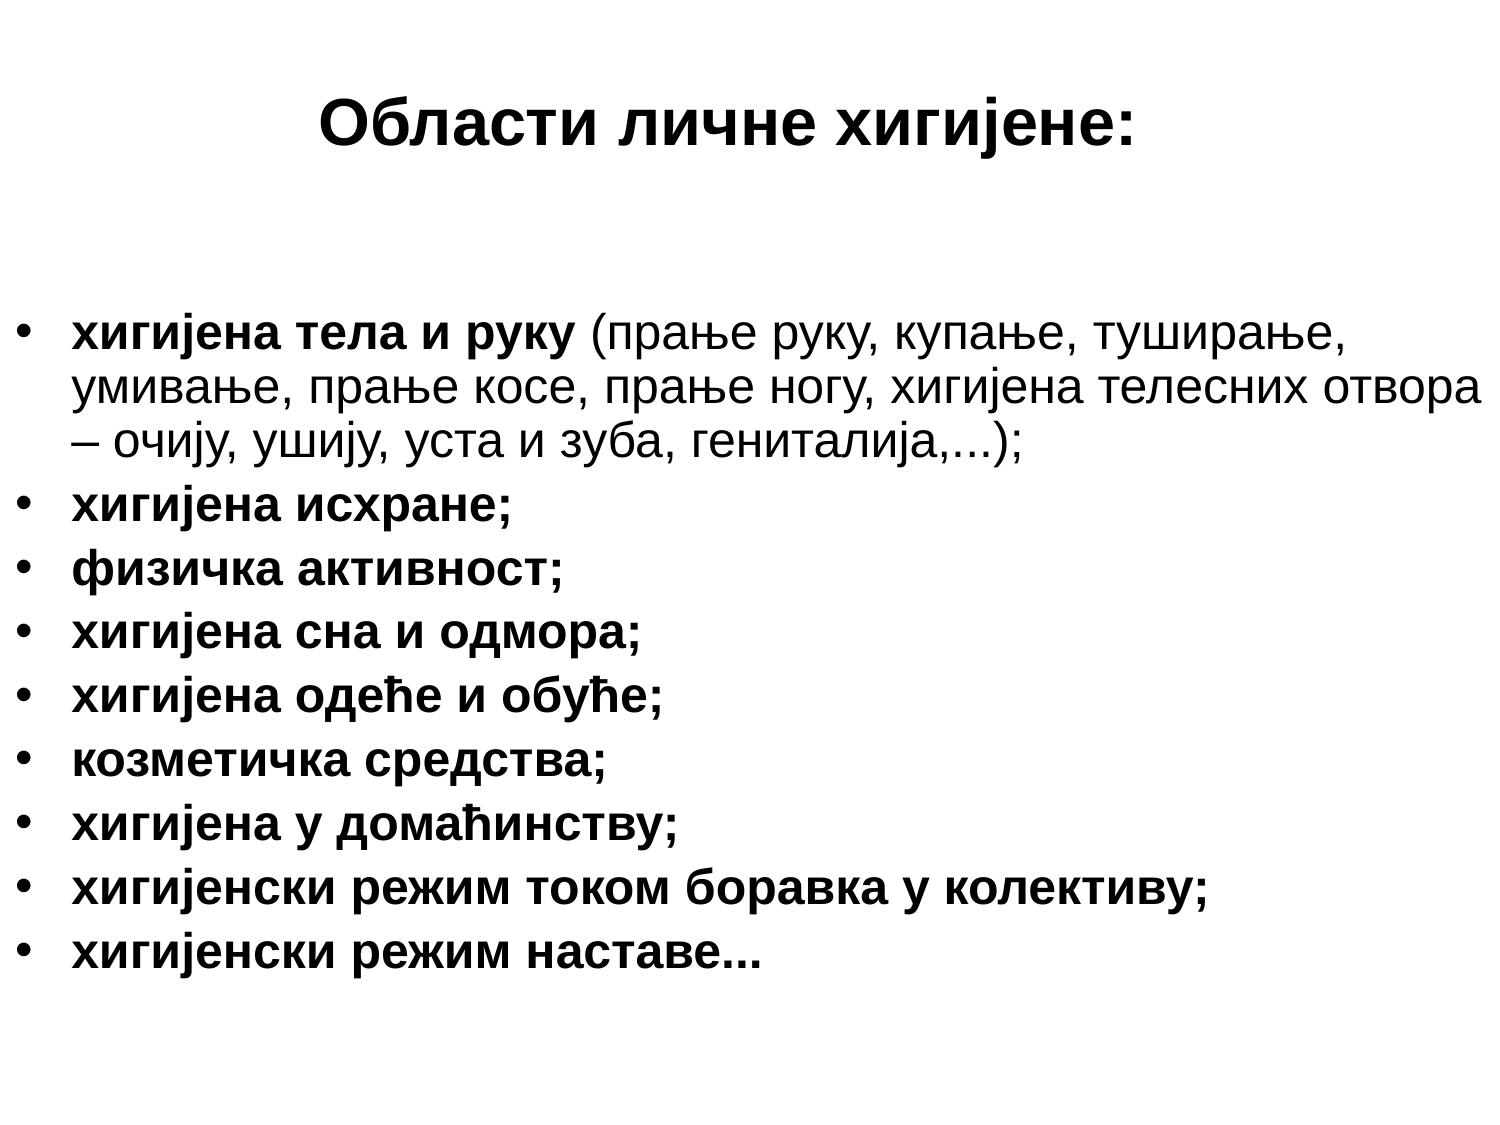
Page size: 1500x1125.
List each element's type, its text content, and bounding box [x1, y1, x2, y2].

list хигијена тела и руку (прање руку, купање, туширање, умивање, прање косе, прање ногу, хигијена телесних отвора – очију, ушију, уста и зуба, гениталија,...); хигијена исхране; физичка активност; хигијена сна и одмора; хигијена одеће и обуће; козметичка средства; хигијена у домаћинству; хигијенски режим током боравка у колективу; хигијенски режим наставе... [0, 243, 1500, 1095]
title Области личне хигијене: [52, 30, 1404, 207]
